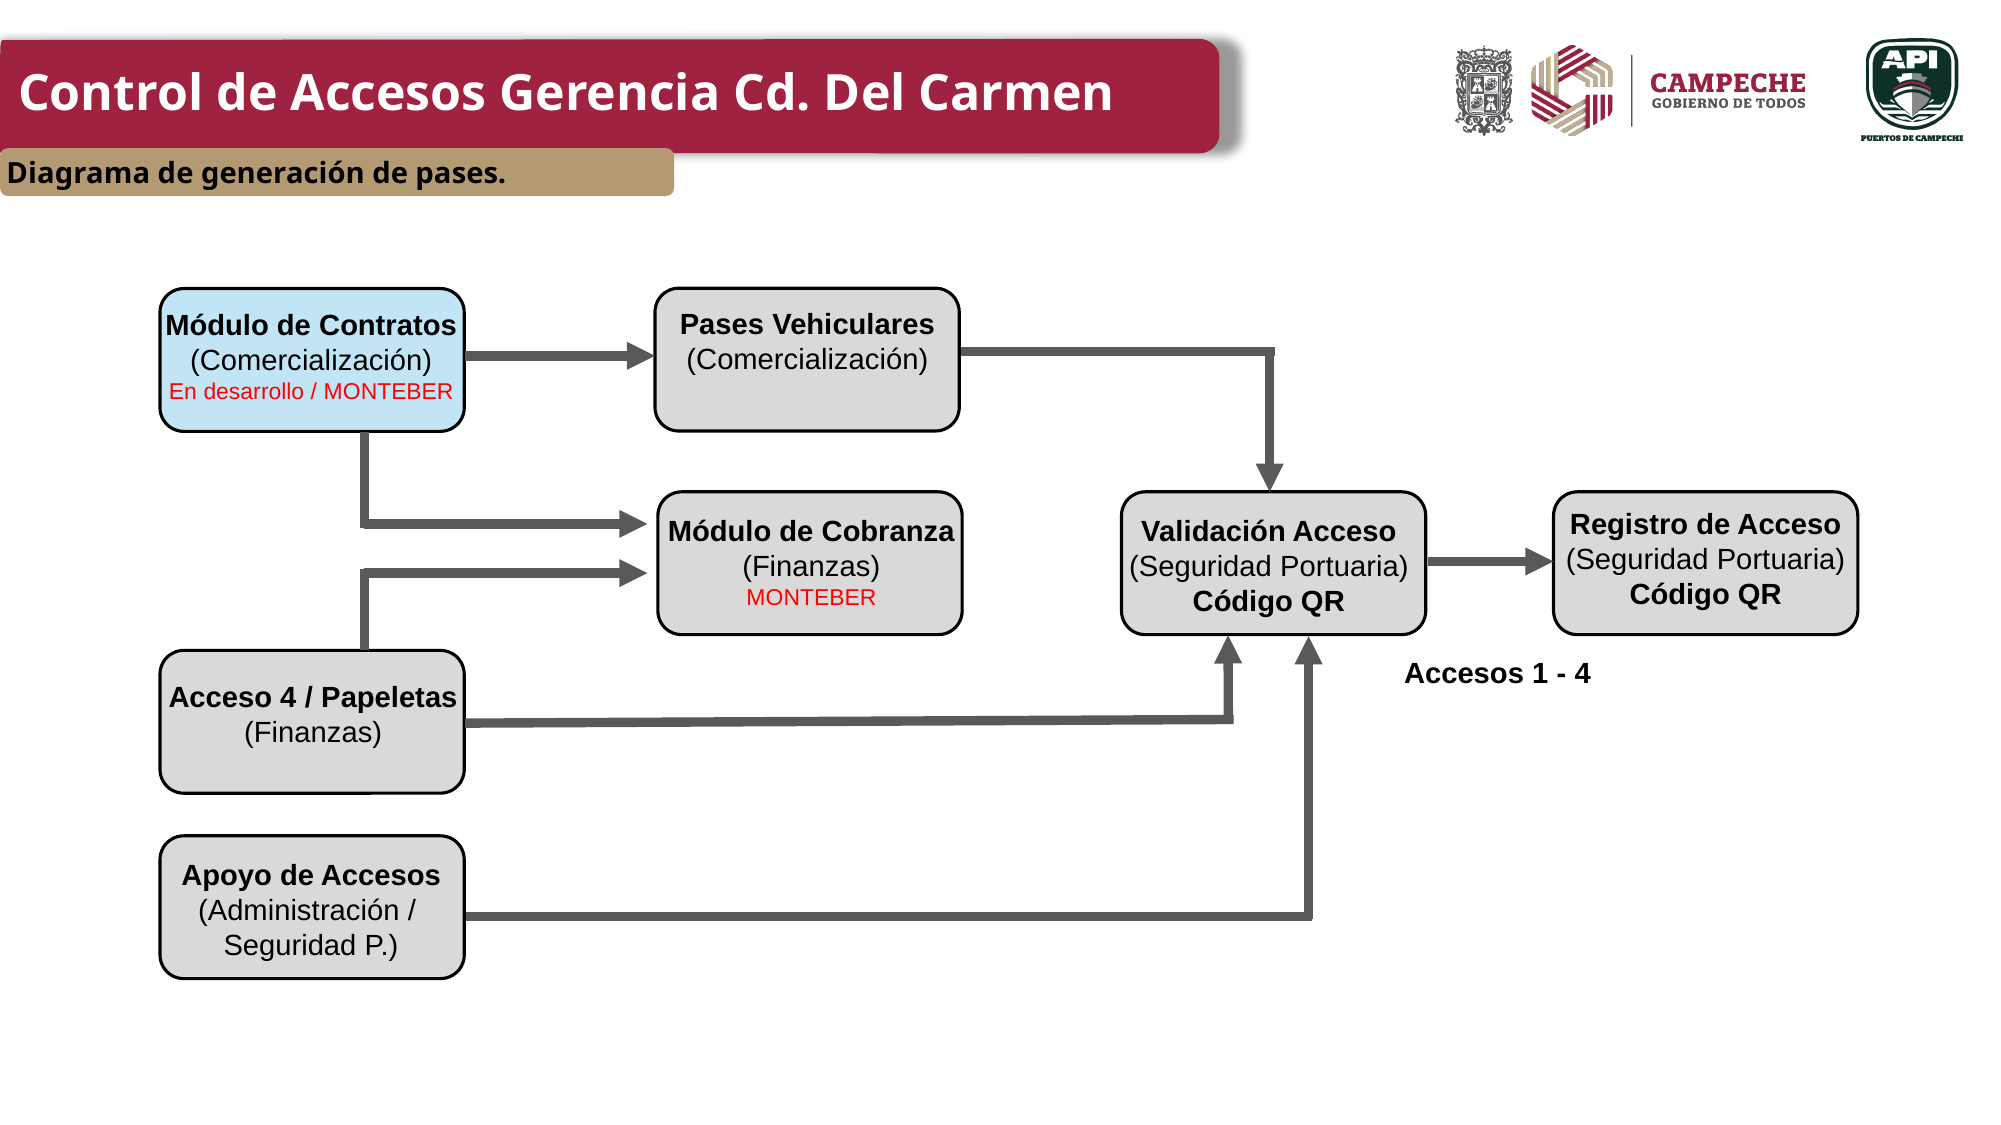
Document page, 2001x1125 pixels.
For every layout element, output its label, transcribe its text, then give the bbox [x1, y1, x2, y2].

picture [1455, 45, 1805, 136]
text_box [464, 718, 1235, 724]
text_box [1560, 490, 1852, 497]
text_box Validación Acceso (Seguridad Portuaria) Código QR [1107, 505, 1431, 625]
text_box [158, 756, 466, 795]
text_box Registro de Acceso (Seguridad Portuaria) Código QR [1543, 497, 1868, 618]
text_box Accesos 1 - 4 [1389, 647, 1607, 698]
text_box Módulo de Cobranza (Finanzas) MONTEBER [649, 505, 974, 618]
text_box [1122, 490, 1425, 505]
text_box [658, 490, 962, 505]
picture [1861, 38, 1964, 141]
text_box Diagrama de generación de pases. [0, 148, 675, 197]
text_box Acceso 4 / Papeletas (Finanzas) [153, 670, 473, 756]
text_box [158, 412, 466, 433]
text_box Pases Vehiculares (Comercialización) [664, 297, 951, 383]
text_box Apoyo de Accesos (Administración / Seguridad P.) [166, 848, 456, 969]
text_box [158, 648, 466, 670]
text_box [158, 834, 466, 981]
text_box [1124, 625, 1423, 637]
text_box [1553, 618, 1859, 637]
list Control de Accesos Gerencia Cd. Del Carmen [3, 46, 1204, 142]
text_box [657, 618, 963, 637]
text_box [653, 286, 961, 433]
text_box Módulo de Contratos (Comercialización) En desarrollo / MONTEBER [150, 299, 472, 412]
text_box [162, 286, 462, 299]
